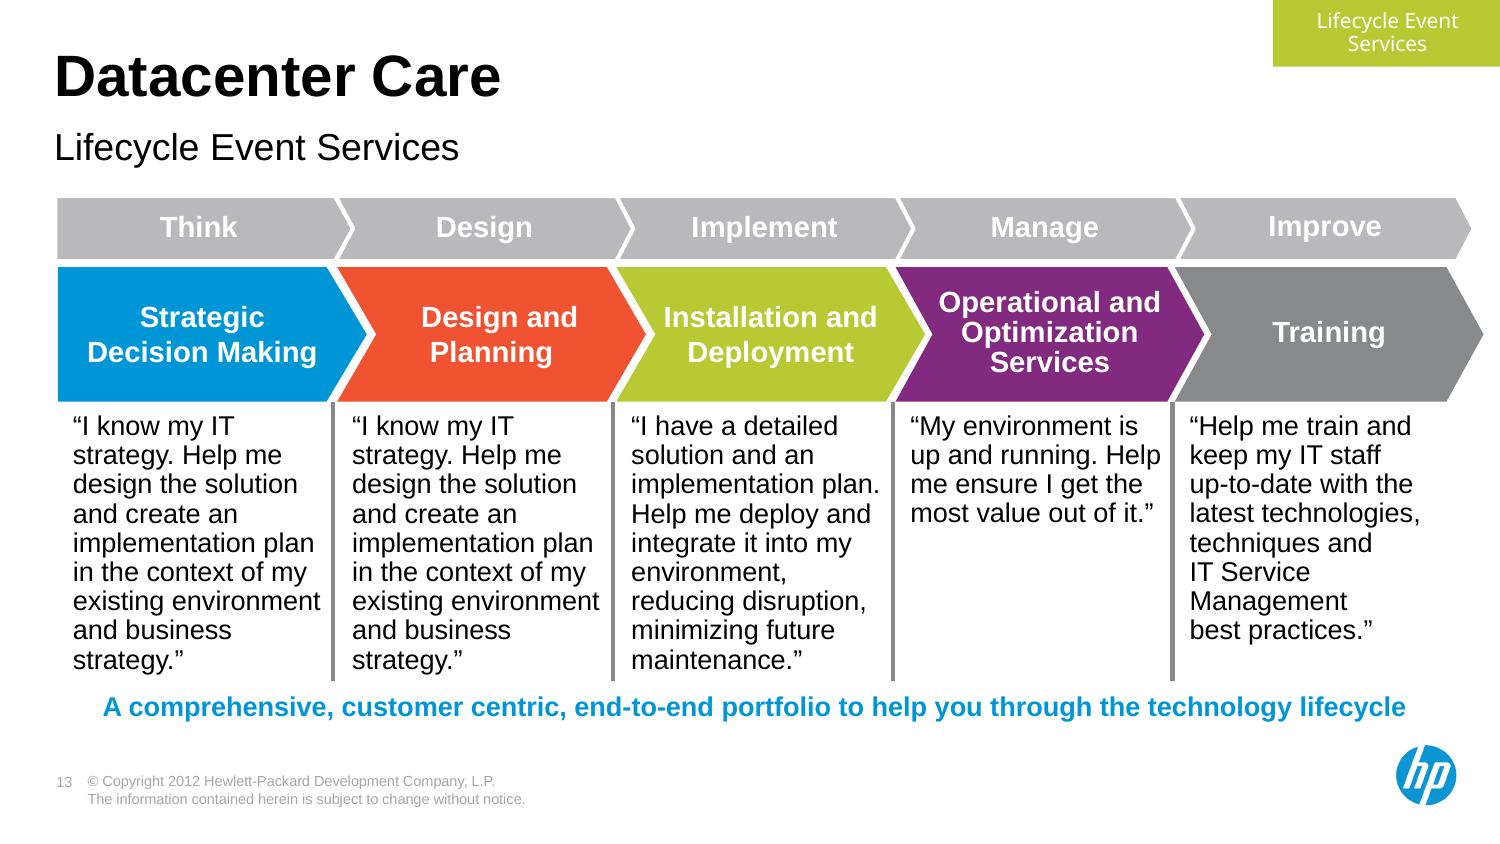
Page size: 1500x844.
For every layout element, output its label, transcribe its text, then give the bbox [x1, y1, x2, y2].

text_box Design and Planning [335, 270, 648, 404]
text_box Installation and Deployment [614, 270, 927, 404]
title Datacenter Care [54, 38, 1443, 110]
text_box “I know my IT strategy. Help me design the solution and create an implementation plan in the context of my existing environment and business strategy.” [58, 404, 330, 681]
subtitle Lifecycle Event Services [54, 123, 1442, 169]
text_box “I have a detailed solution and an implementation plan. Help me deploy and integrate it into my environment, reducing disruption, minimizing future maintenance.” [616, 404, 891, 681]
picture [1395, 744, 1458, 806]
text_box “I know my IT strategy. Help me design the solution and create an implementation plan in the context of my existing environment and business strategy.” [337, 404, 611, 681]
text_box Strategic Decision Making [55, 269, 369, 404]
text_box Training [1172, 270, 1486, 404]
text_box Lifecycle Event Services [1271, 0, 1500, 69]
text_box “Help me train and keep my IT staff up-to-date with the latest technologies, techniques and IT Service Management best practices.” [1176, 404, 1459, 654]
text_box Operational and Optimization Services [893, 270, 1207, 404]
text_box “My environment is up and running. Help me ensure I get the most value out of it.” [896, 404, 1170, 537]
text_box A comprehensive, customer centric, end-to-end portfolio to help you through the technology lifecycle [56, 681, 1459, 729]
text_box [55, 195, 1475, 262]
